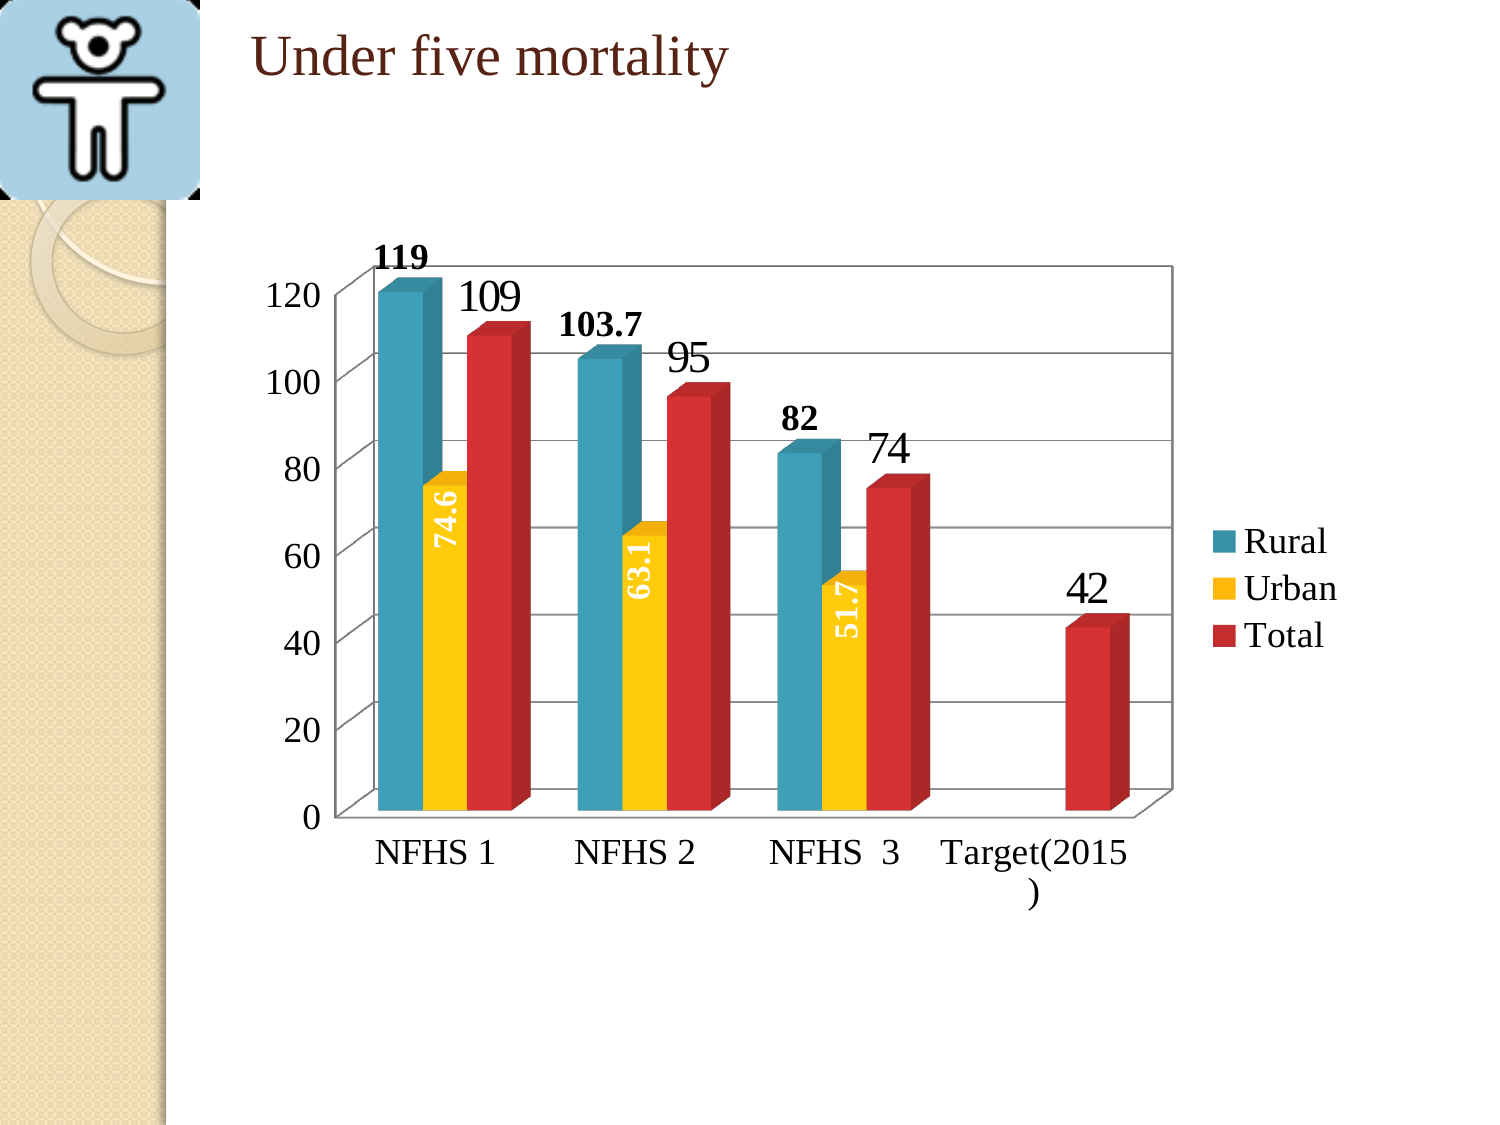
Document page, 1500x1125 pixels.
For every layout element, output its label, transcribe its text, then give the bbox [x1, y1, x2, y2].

title Under five mortality [235, 0, 1466, 105]
chart [237, 237, 1363, 926]
picture [0, 0, 201, 201]
